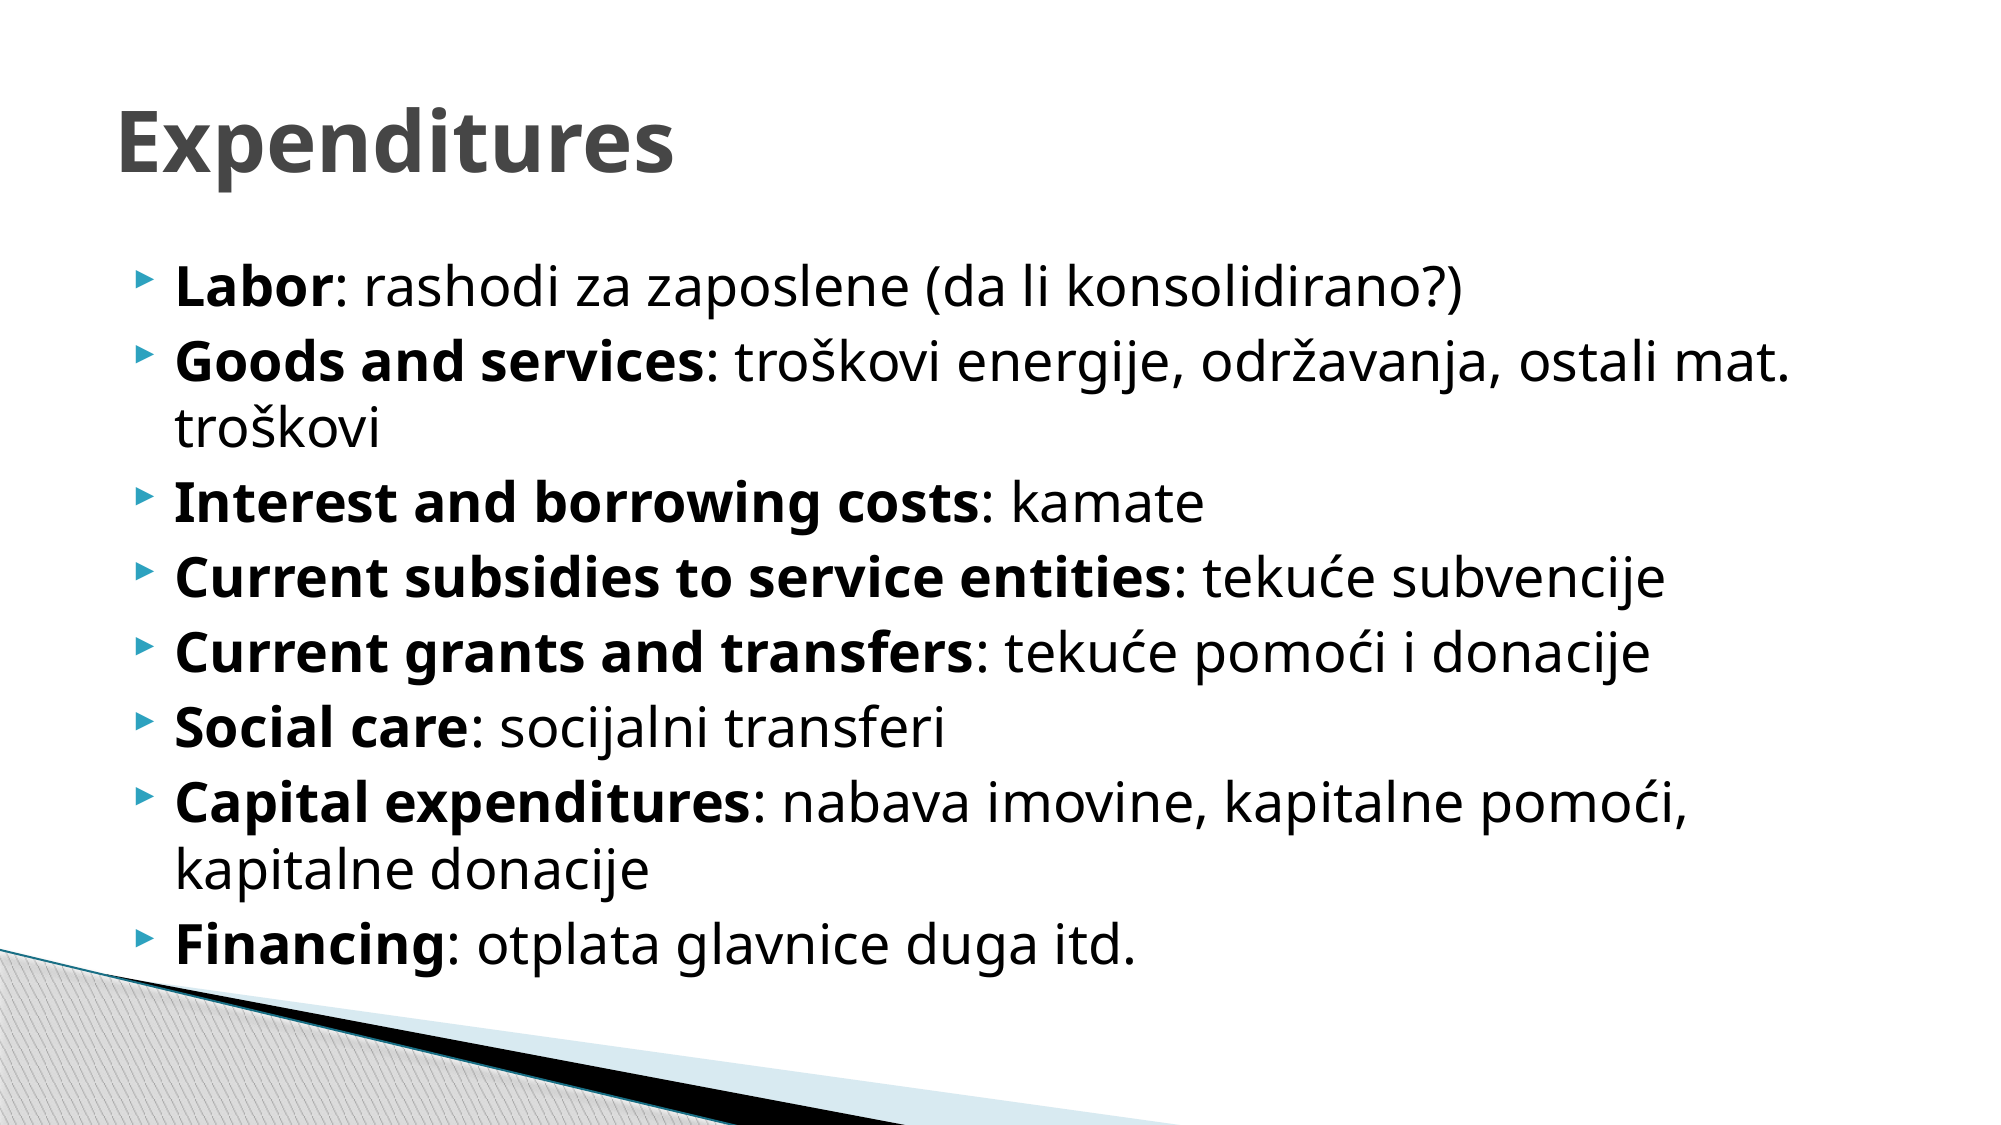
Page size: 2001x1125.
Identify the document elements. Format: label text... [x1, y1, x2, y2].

list Labor: rashodi za zaposlene (da li konsolidirano?) Goods and services: troškovi energije, održavanja, ostali mat. troškovi Interest and borrowing costs: kamate Current subsidies to service entities: tekuće subvencije Current grants and transfers: tekuće pomoći i donacije Social care: socijalni transferi Capital expenditures: nabava imovine, kapitalne pomoći, kapitalne donacije Financing: otplata glavnice duga itd. [99, 243, 1900, 986]
title Expenditures [99, 45, 1900, 233]
